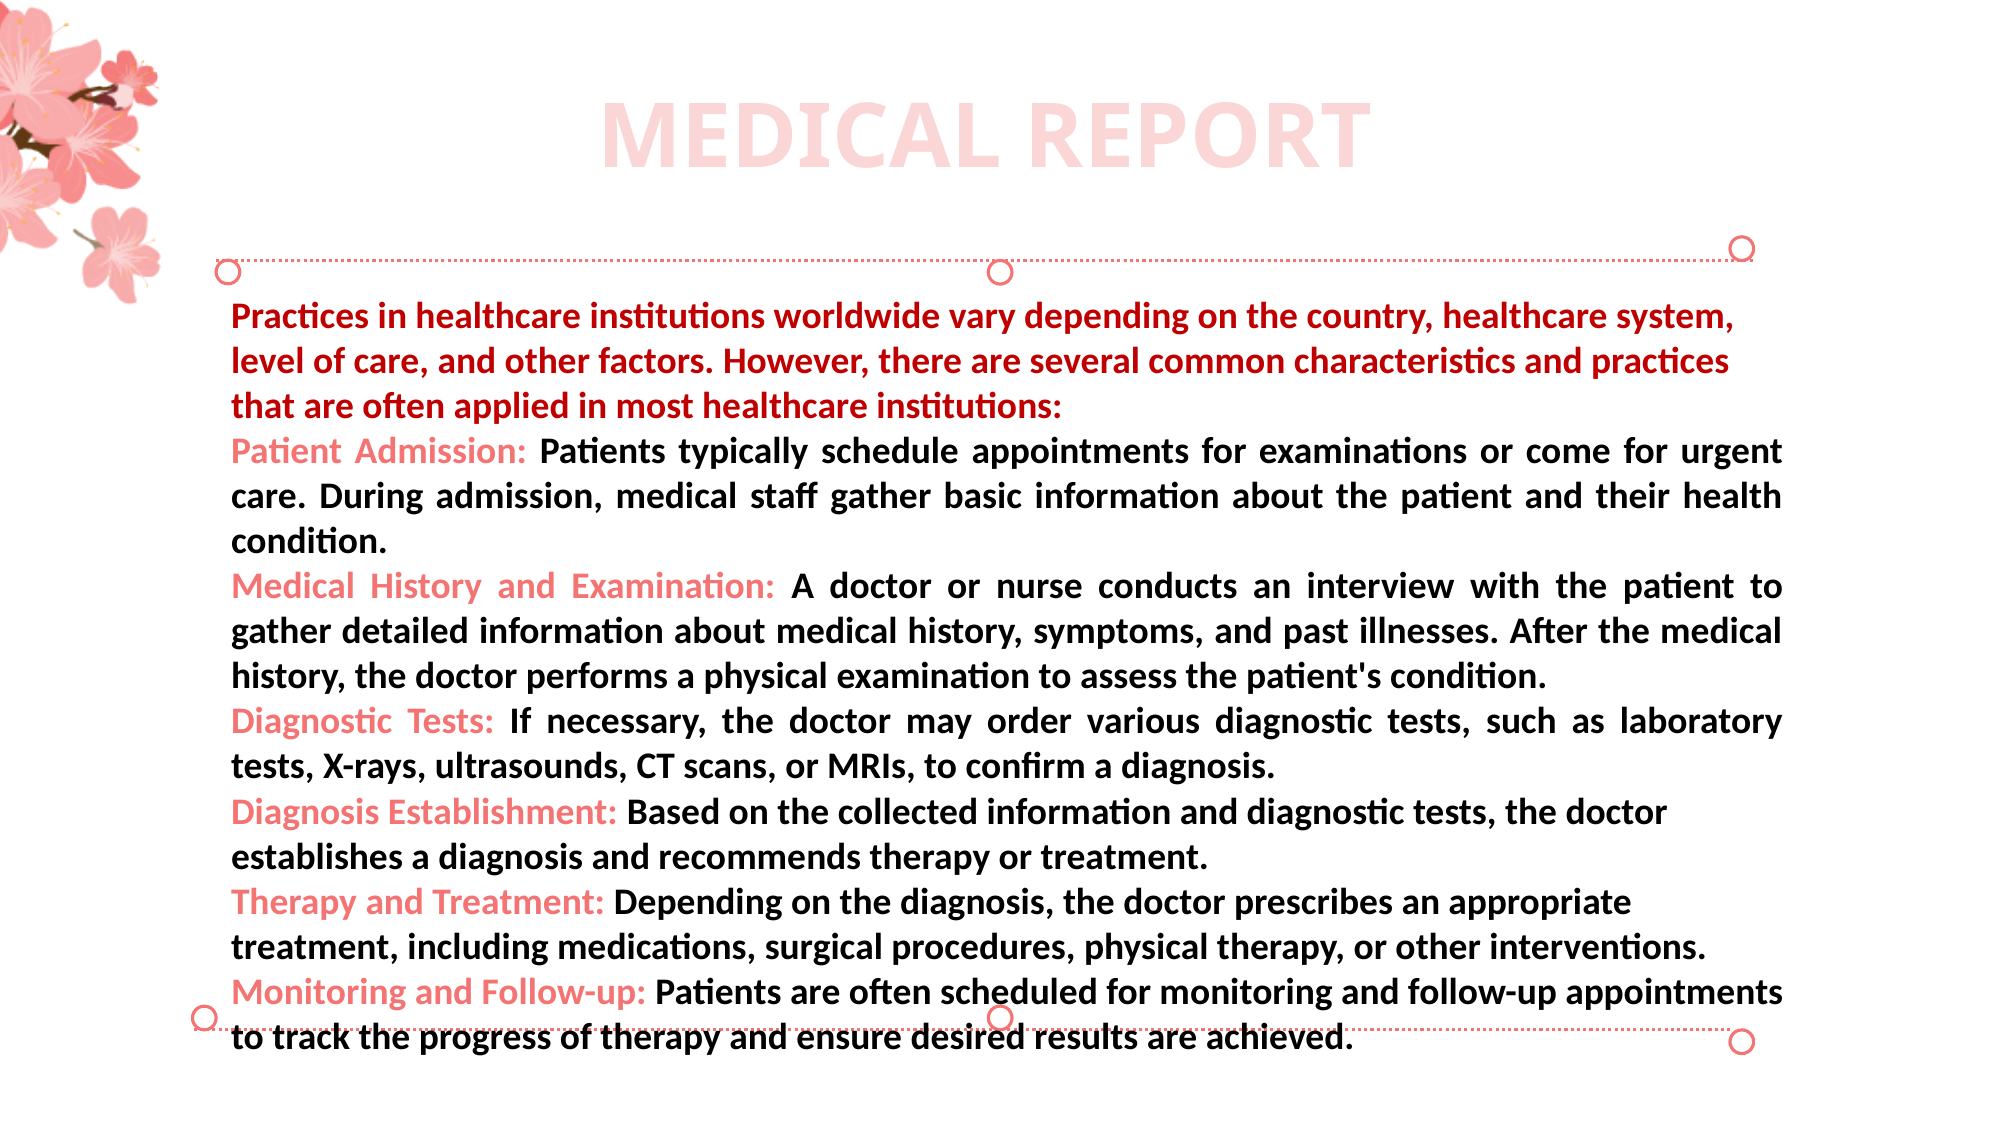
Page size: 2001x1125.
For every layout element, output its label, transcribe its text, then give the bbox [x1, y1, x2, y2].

text_box [215, 261, 241, 283]
text_box [191, 1005, 216, 1029]
text_box MEDICAL REPORT [183, 99, 1786, 194]
text_box [987, 261, 1014, 283]
list Practices in healthcare institutions worldwide vary depending on the country, healthcare system, level of care, and other factors. However, there are several common characteristics and practices that are often applied in most healthcare institutions: Patient Admission: Patients typically schedule appointments for examinations or come for urgent care. During admission, medical staff gather basic information about the patient and their health condition. Medical History and Examination: A doctor or nurse conducts an interview with the patient to gather detailed information about medical history, symptoms, and past illnesses. After the medical history, the doctor performs a physical examination to assess the patient's condition. Diagnostic Tests: If necessary, the doctor may order various diagnostic tests, such as laboratory tests, X-rays, ultrasounds, CT scans, or MRIs, to confirm a diagnosis. Diagnosis Establishment: Based on the collected information and diagnostic tests, the doctor establishes a diagnosis and recommends therapy or treatment. Therapy and Treatment: Depending on the diagnosis, the doctor prescribes an appropriate treatment, including medications, surgical procedures, physical therapy, or other interventions. Monitoring and Follow-up: Patients are often scheduled for monitoring and follow-up appointments to track the progress of therapy and ensure desired results are achieved. [216, 283, 1800, 1077]
text_box [1728, 235, 1755, 259]
picture [0, 0, 197, 328]
